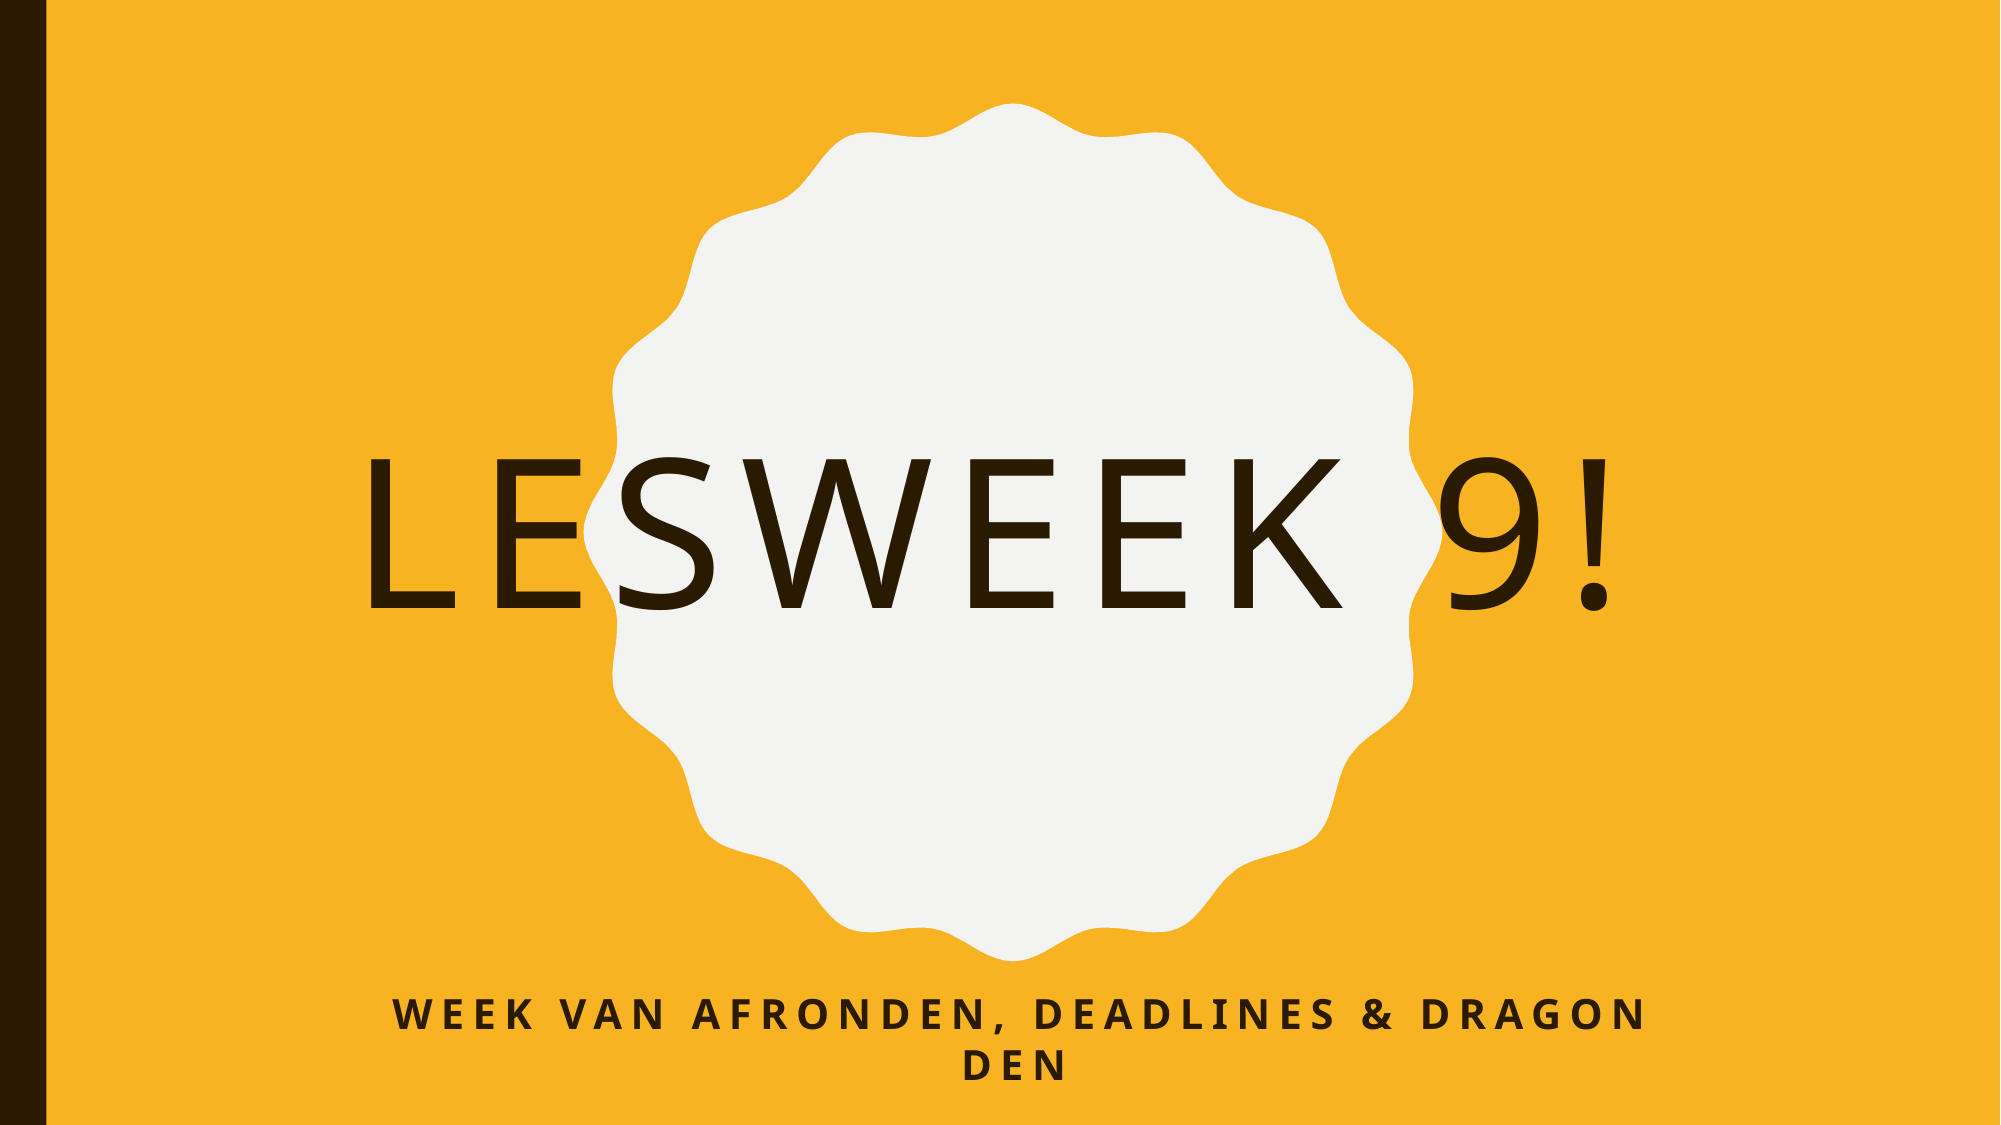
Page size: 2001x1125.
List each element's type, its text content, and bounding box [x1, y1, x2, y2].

title Lesweek 9! [176, 180, 1870, 902]
subtitle Week van afronden, Deadlines & Dragon Den [363, 980, 1684, 1103]
